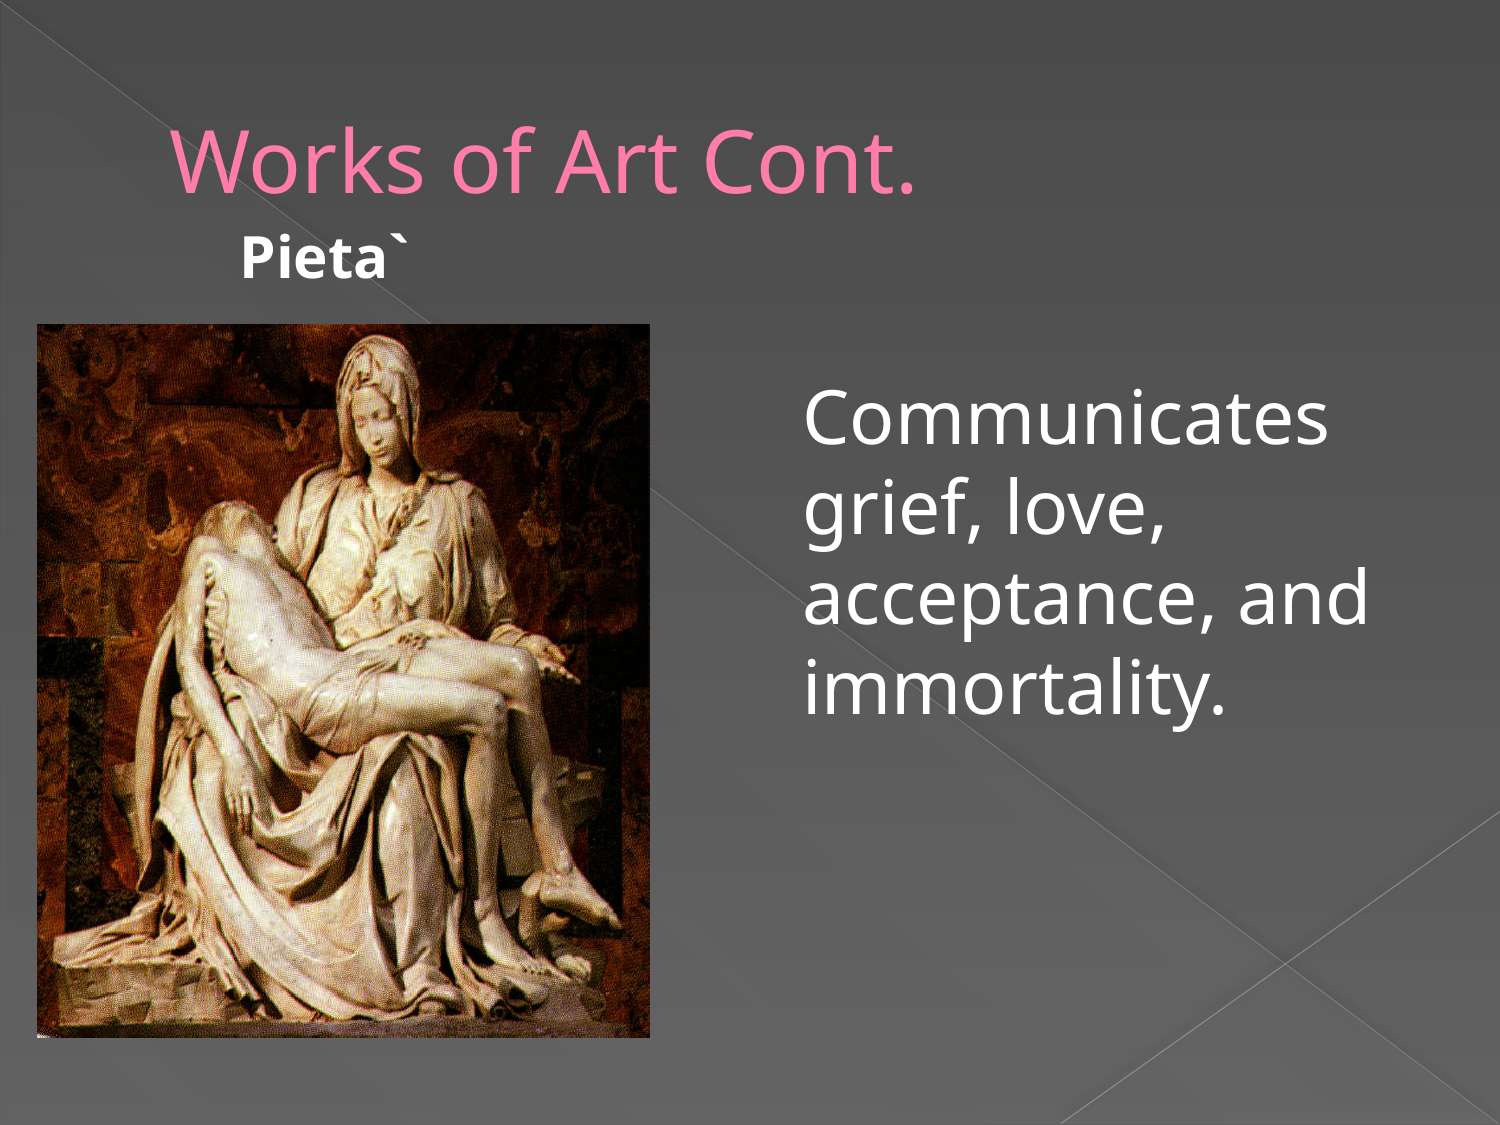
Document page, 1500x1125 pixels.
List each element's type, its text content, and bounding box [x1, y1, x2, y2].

text_box Pieta` [87, 212, 563, 298]
text_box Communicates grief, love, acceptance, and immortality. [787, 362, 1388, 738]
picture [37, 324, 651, 1038]
title Works of Art Cont. [75, 43, 1425, 274]
